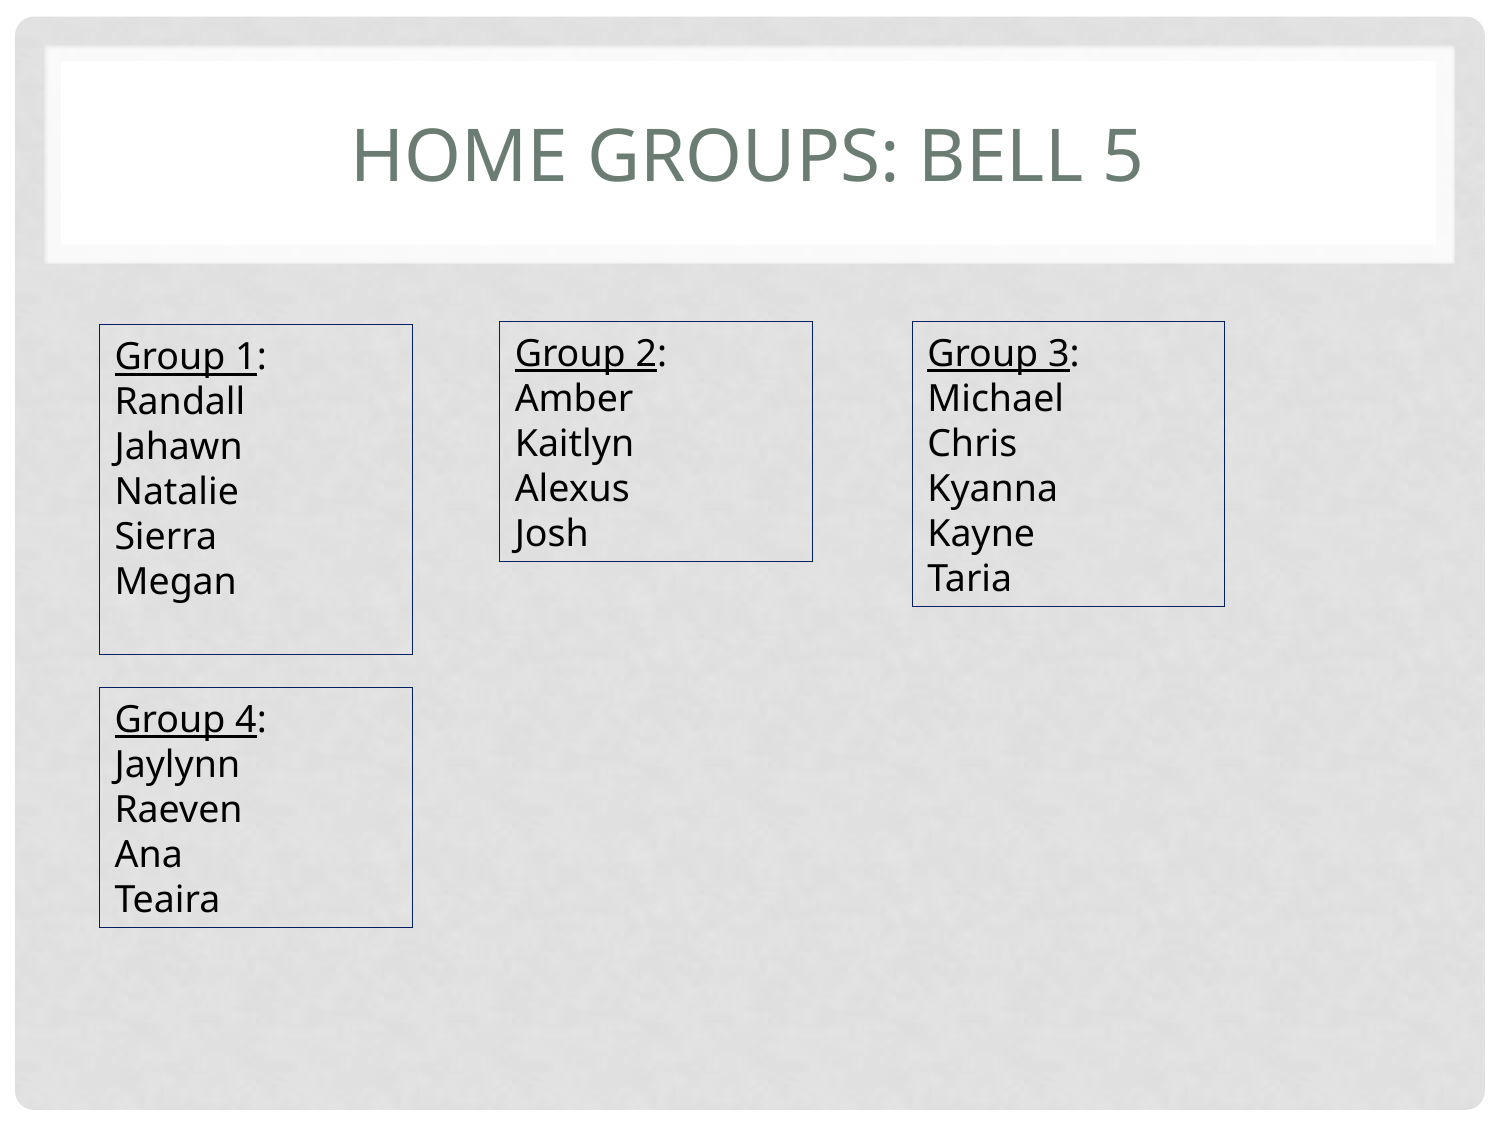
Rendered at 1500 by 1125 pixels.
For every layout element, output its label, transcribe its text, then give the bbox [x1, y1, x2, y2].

text_box Group 1: Randall Jahawn Natalie Sierra Megan [99, 324, 413, 655]
text_box Group 2: Amber Kaitlyn Alexus Josh [499, 321, 813, 562]
text_box Group 4: Jaylynn Raeven Ana Teaira [99, 687, 413, 928]
title Home Groups: bell 5 [69, 66, 1425, 238]
text_box Group 3: Michael Chris Kyanna Kayne Taria [912, 321, 1225, 607]
